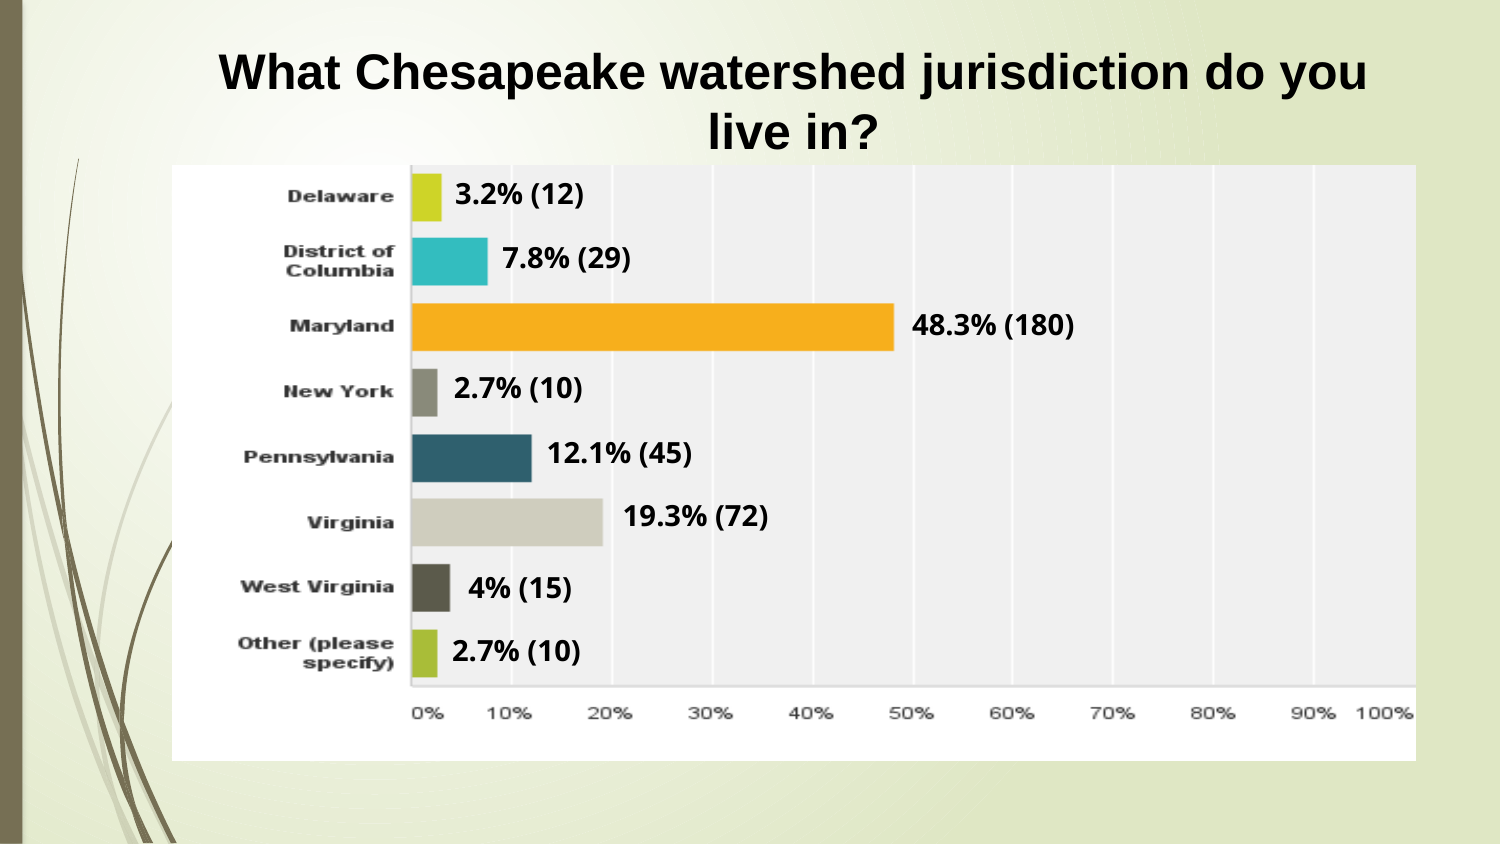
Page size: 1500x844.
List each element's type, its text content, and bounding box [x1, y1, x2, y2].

title What Chesapeake watershed jurisdiction do you live in? [172, 32, 1416, 165]
picture [171, 165, 1416, 762]
